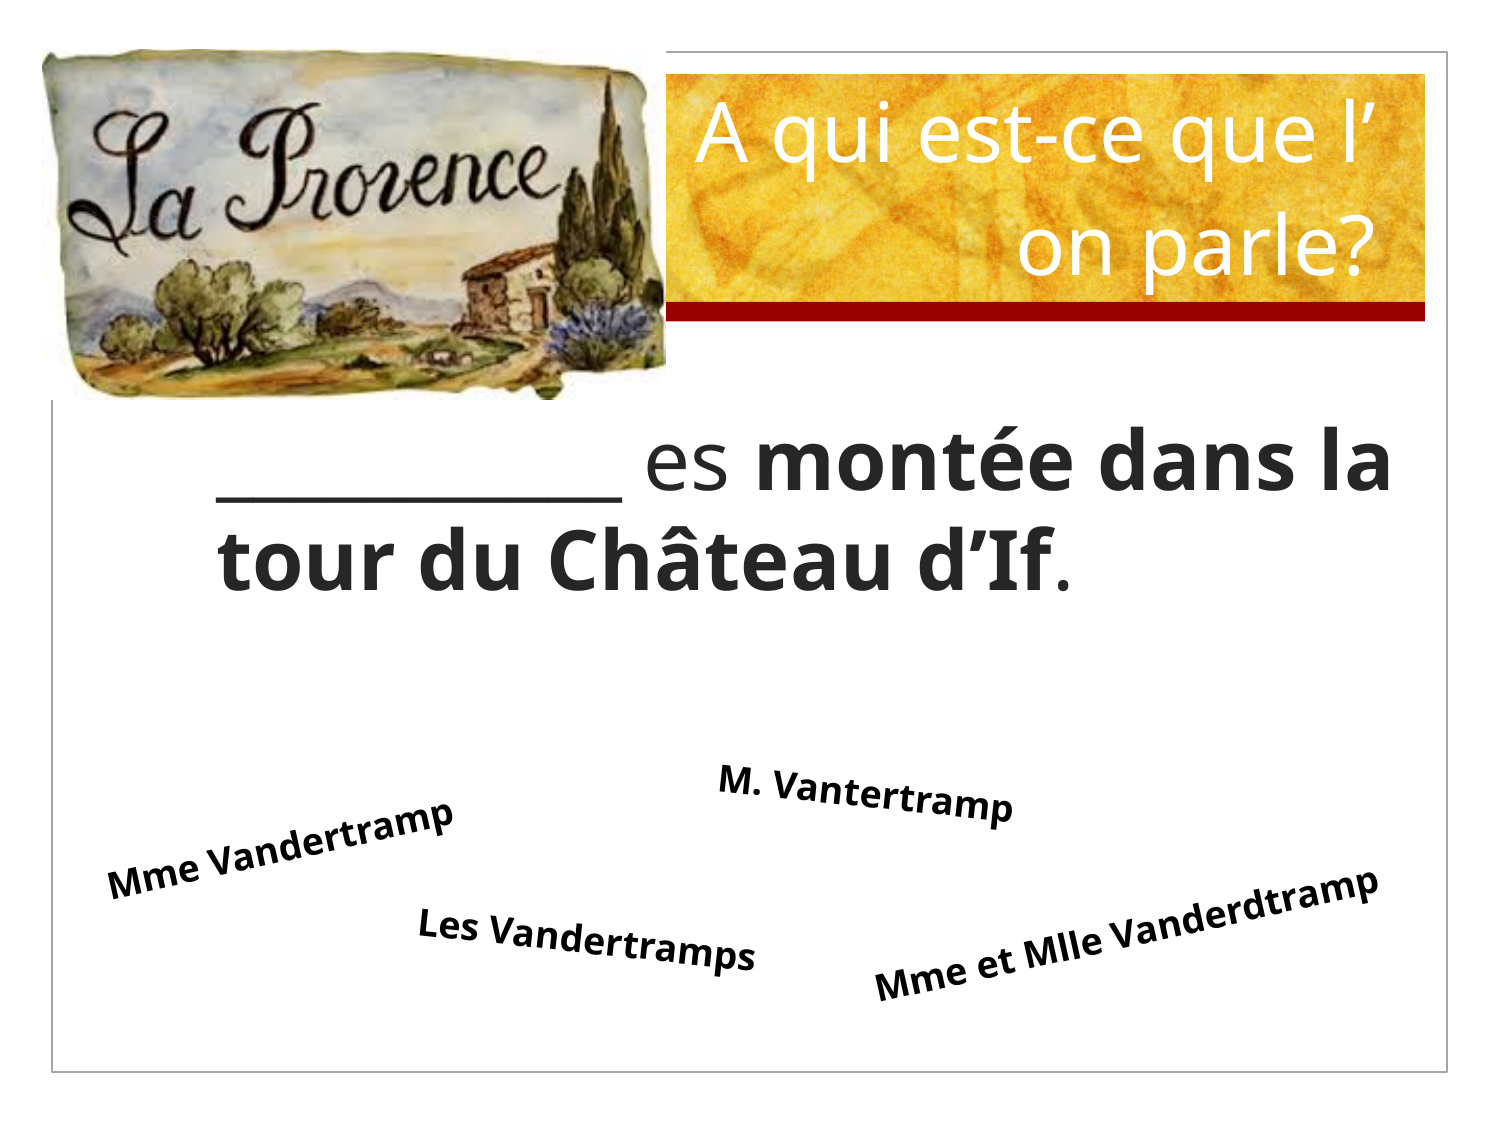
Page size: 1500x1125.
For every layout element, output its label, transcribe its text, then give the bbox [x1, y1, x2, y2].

text_box Mme et Mlle Vanderdtramp [853, 841, 1411, 1021]
text_box Les Vandertramps [400, 889, 854, 997]
text_box Mme Vandertramp [86, 761, 539, 918]
text_box M. Vantertramp [700, 745, 1154, 853]
picture [41, 49, 1425, 401]
list ___________ es montée dans la tour du Château d’If. [187, 399, 1418, 625]
title A qui est-ce que l’ on parle? [665, 0, 1392, 292]
